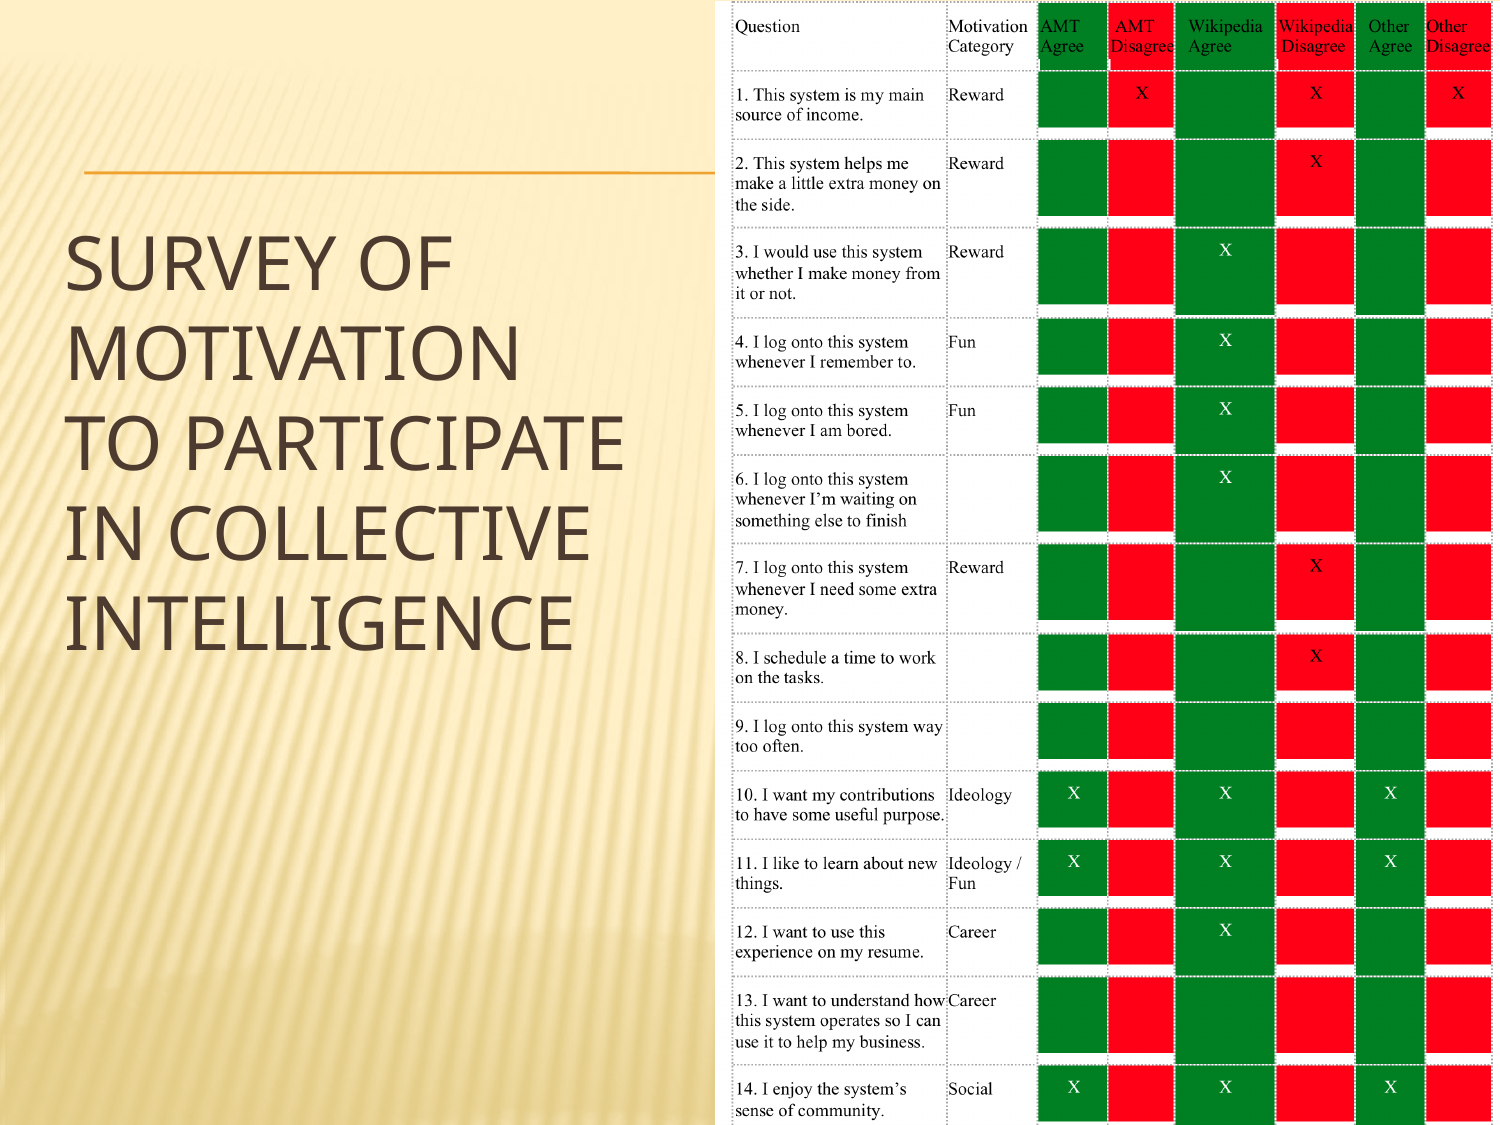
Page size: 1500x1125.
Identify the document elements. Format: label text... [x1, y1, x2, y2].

title Survey of motivation to participate in collective intelligence [50, 178, 644, 704]
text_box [715, 1, 1500, 1125]
